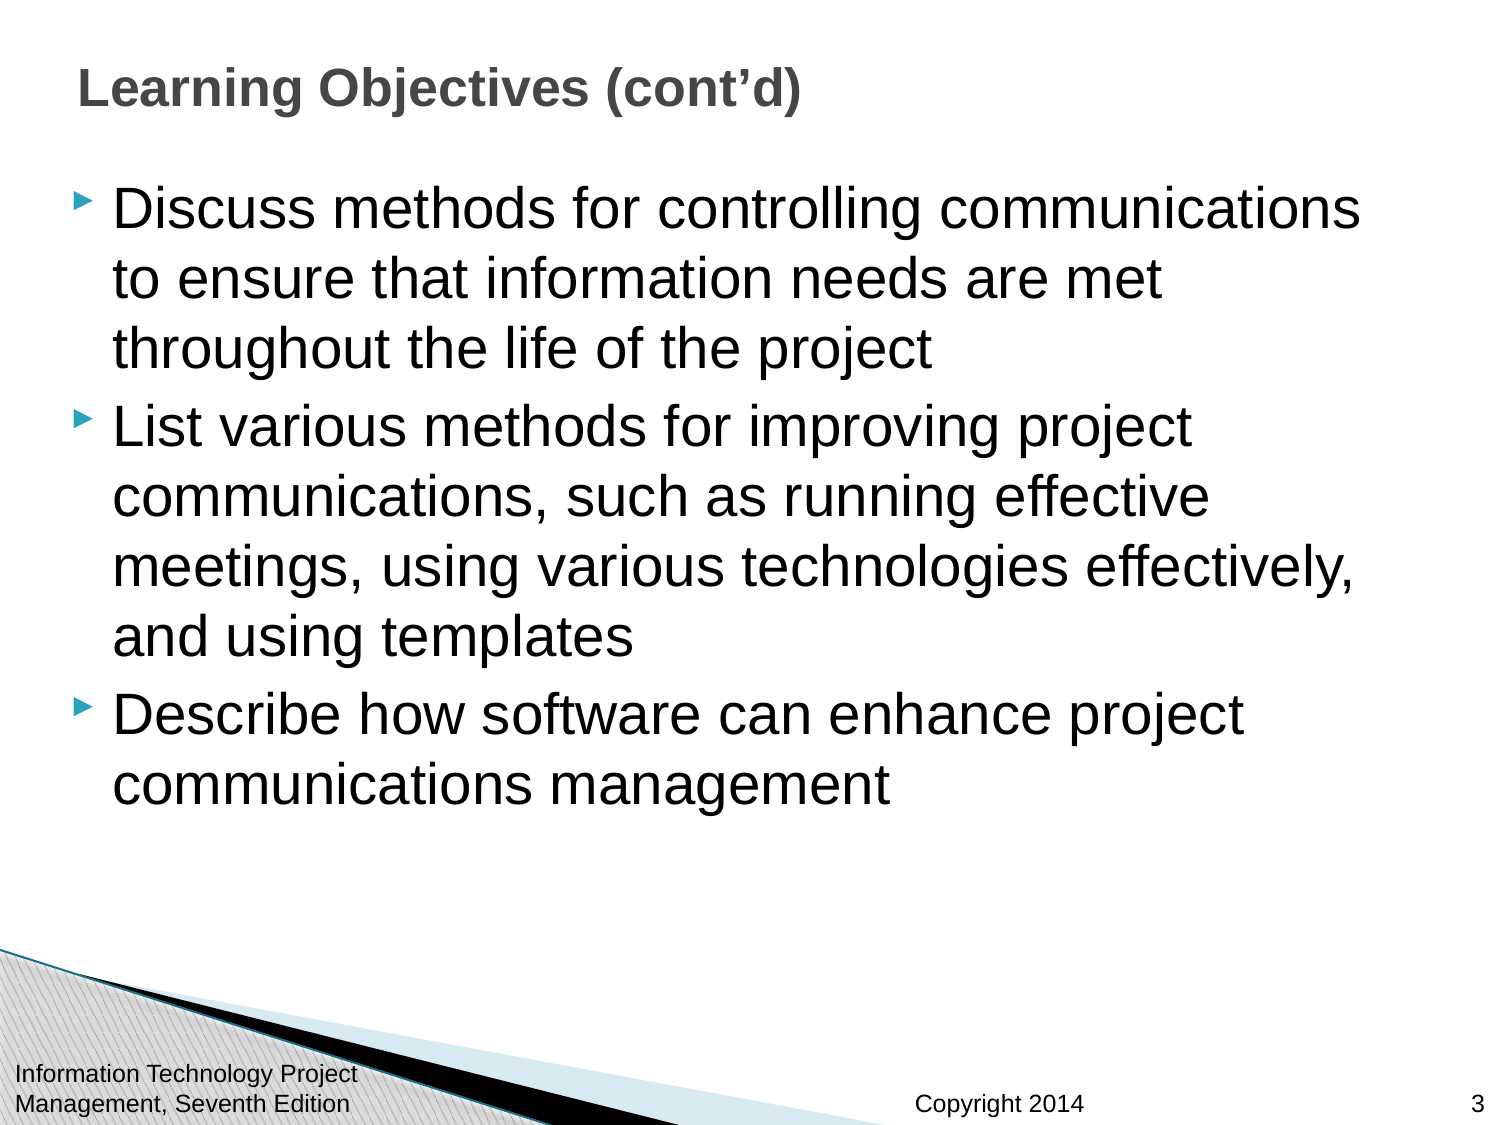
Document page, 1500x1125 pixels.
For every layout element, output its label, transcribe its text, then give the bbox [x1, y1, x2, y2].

slide_number 3 [1408, 1065, 1500, 1125]
title Learning Objectives (cont’d) [62, 45, 1425, 125]
footer Information Technology Project Management, Seventh Edition [0, 1065, 425, 1125]
list Discuss methods for controlling communications to ensure that information needs are met throughout the life of the project List various methods for improving project communications, such as running effective meetings, using various technologies effectively, and using templates Describe how software can enhance project communications management [37, 162, 1426, 913]
